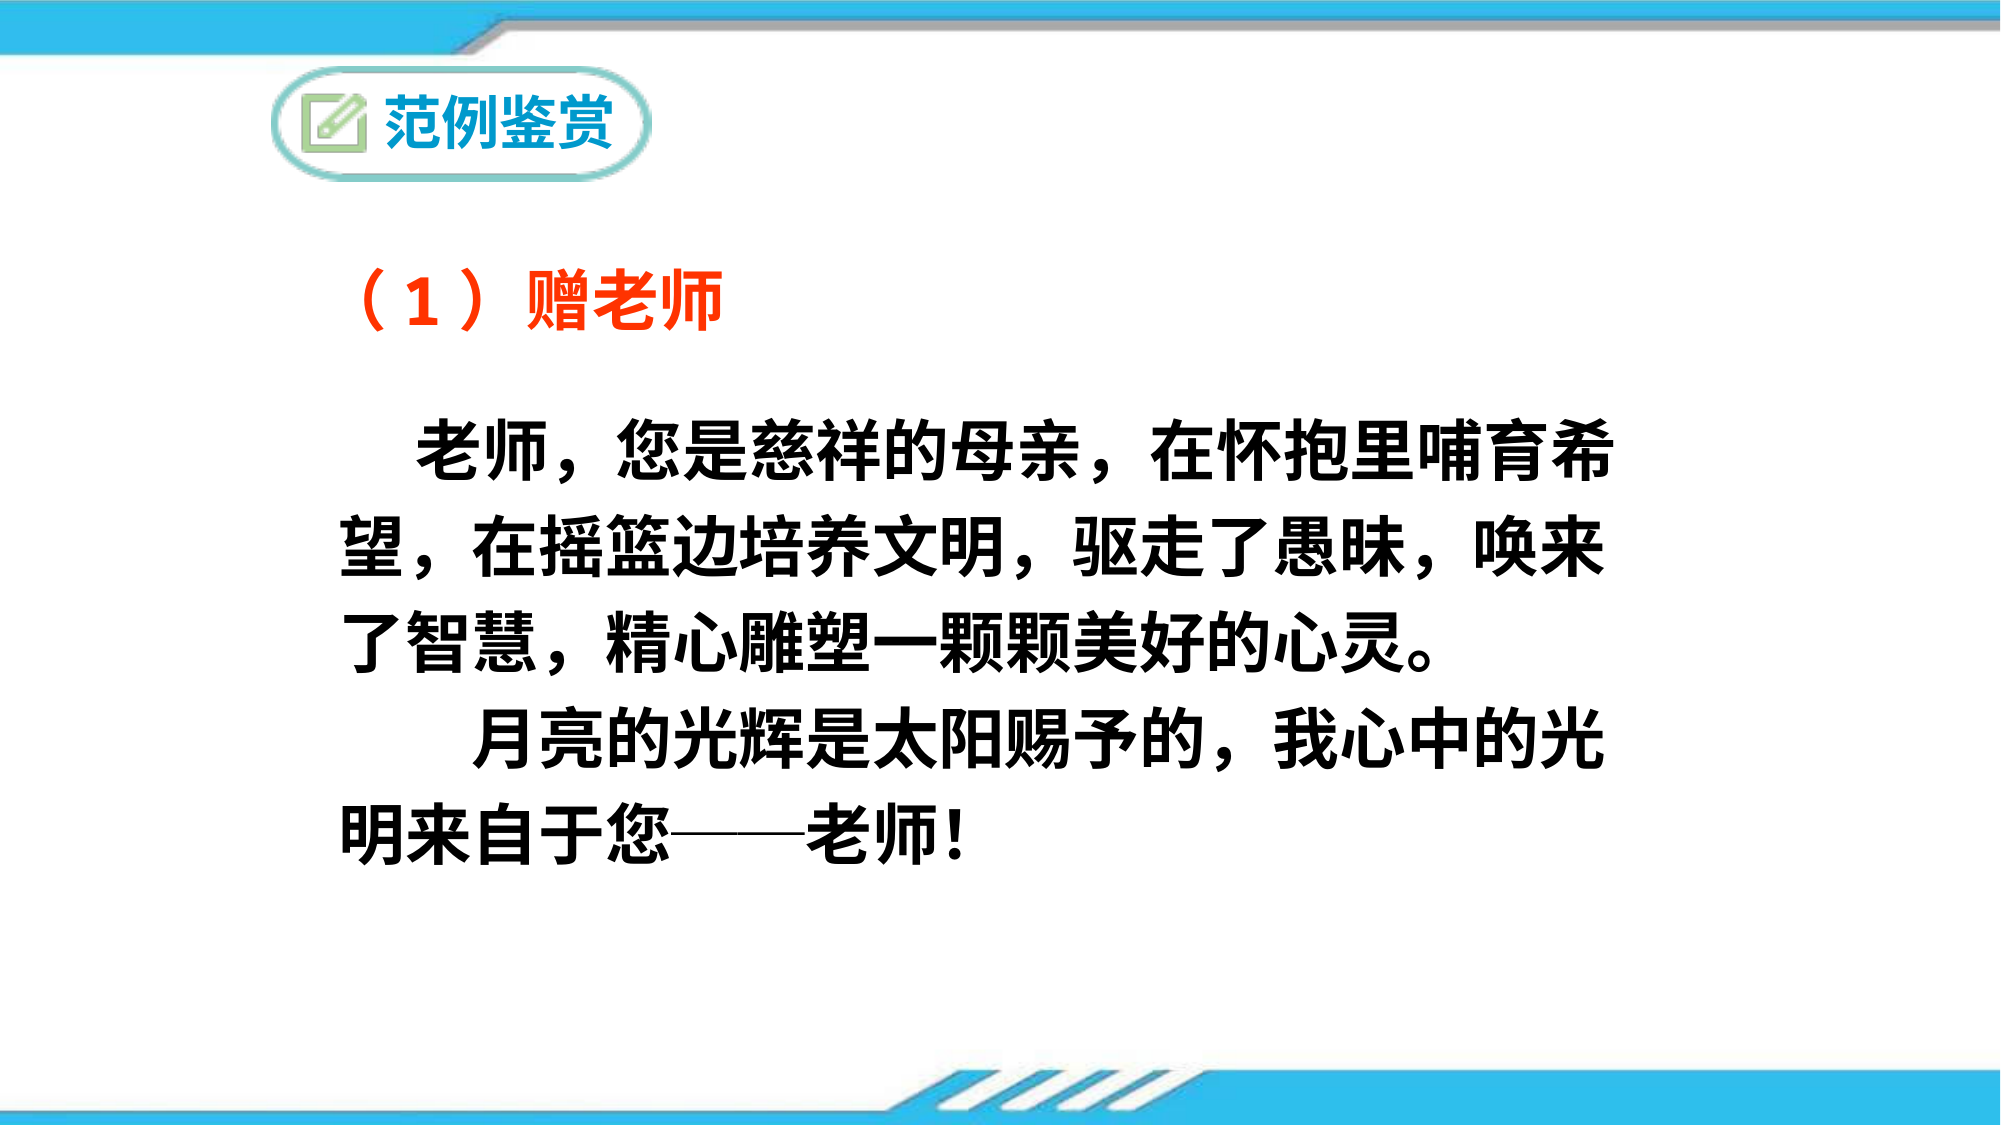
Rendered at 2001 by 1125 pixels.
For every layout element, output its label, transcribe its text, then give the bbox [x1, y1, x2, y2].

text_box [270, 66, 652, 182]
picture [0, 0, 2001, 1125]
text_box 老师，您是慈祥的母亲，在怀抱里哺育希望，在摇篮边培养文明，驱走了愚昧，唤来了智慧，精心雕塑一颗颗美好的心灵。 月亮的光辉是太阳赐予的，我心中的光明来自于您──老师！ [323, 385, 1650, 880]
text_box （1）赠老师 [305, 251, 741, 346]
